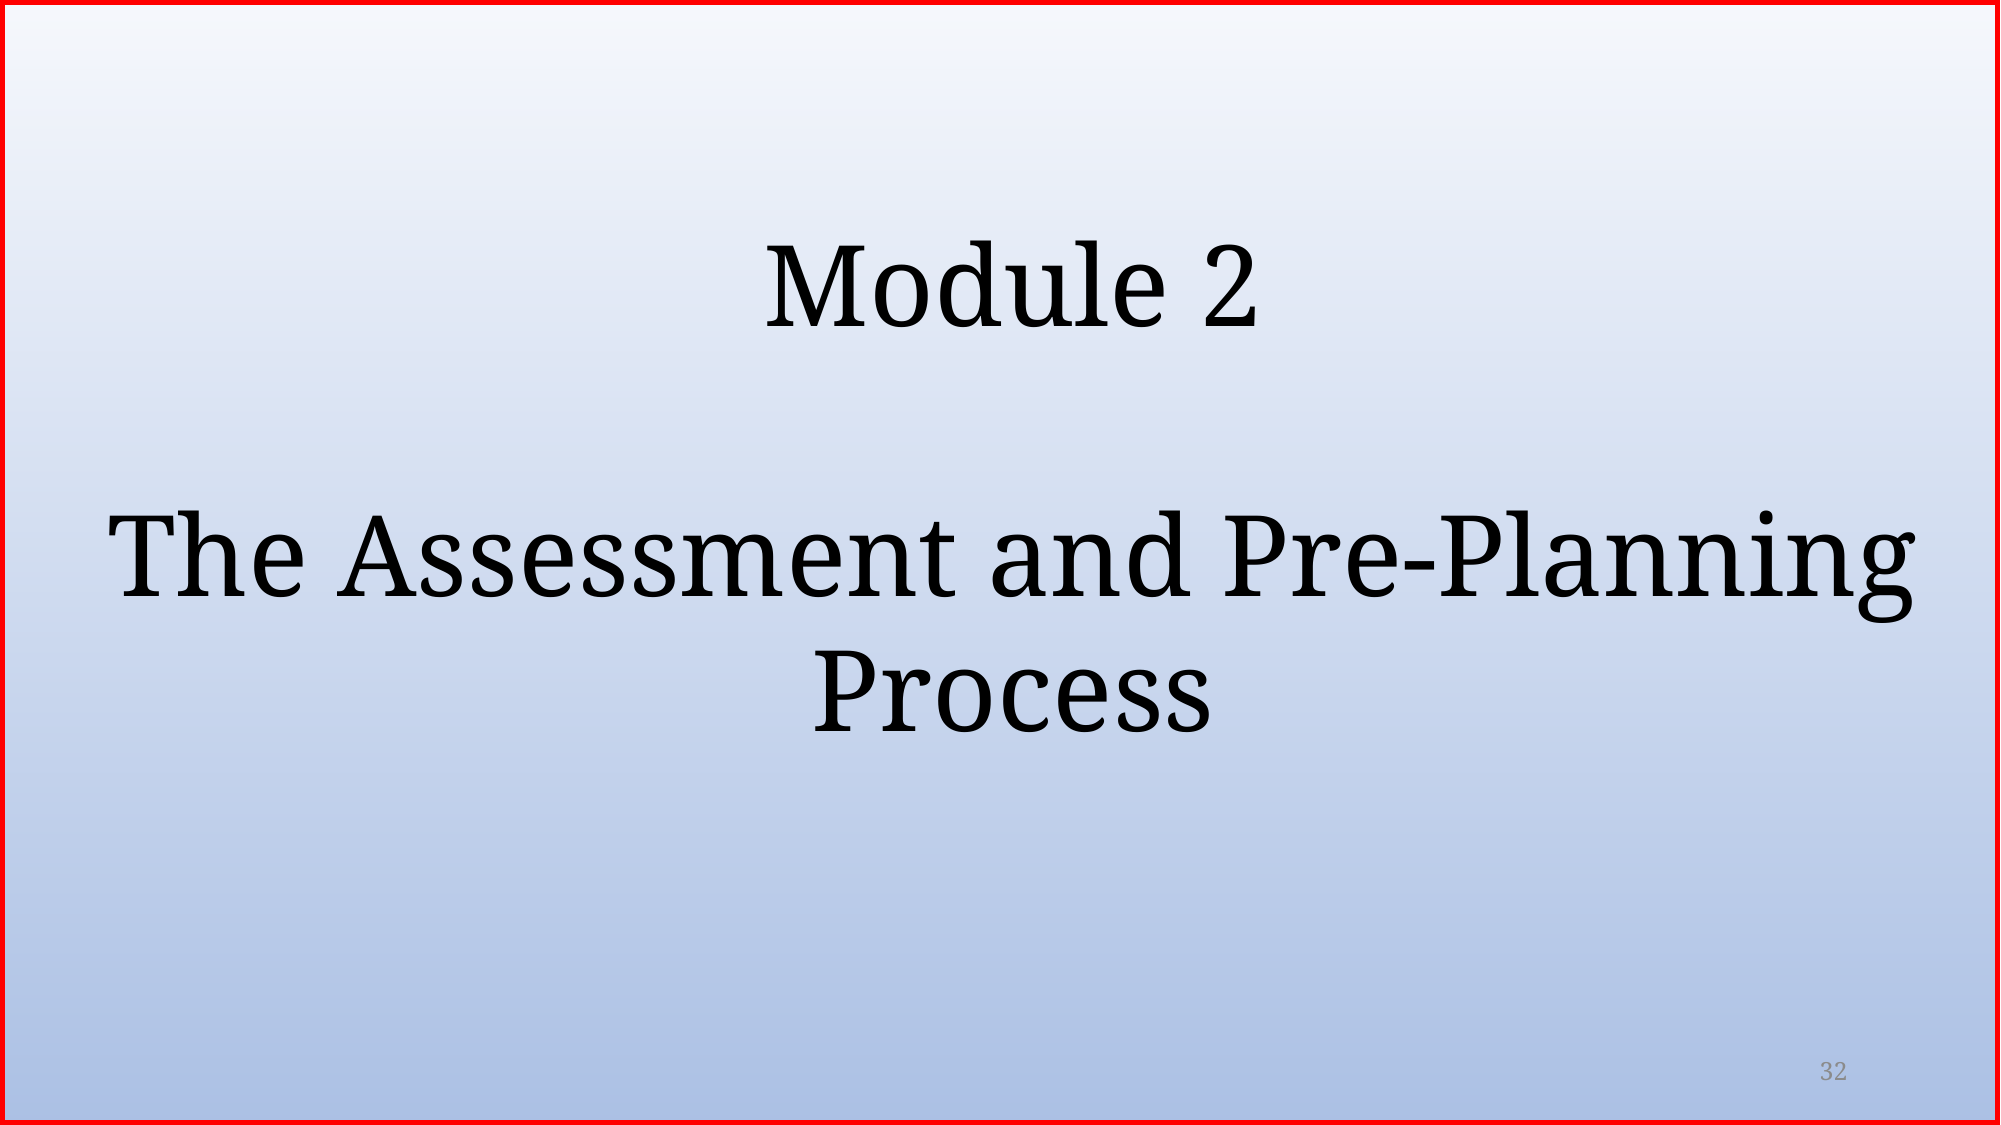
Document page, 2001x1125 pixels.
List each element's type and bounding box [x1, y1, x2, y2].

text_box [0, 0, 2000, 1125]
